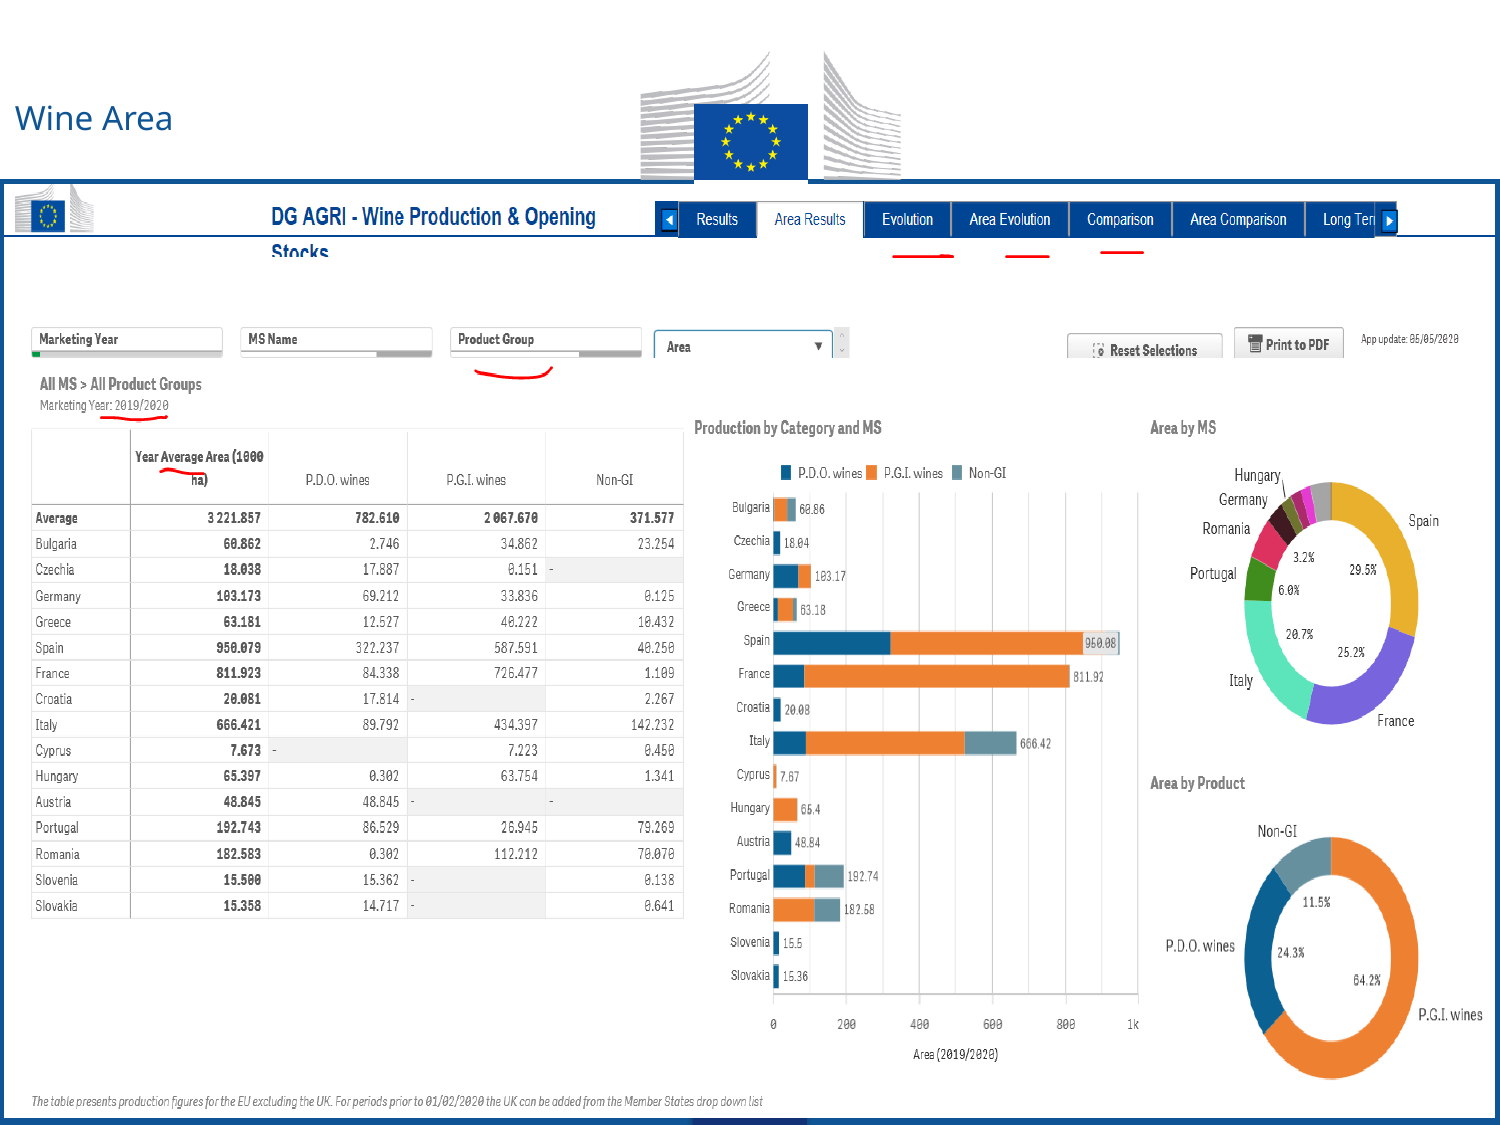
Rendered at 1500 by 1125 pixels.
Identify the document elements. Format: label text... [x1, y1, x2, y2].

text_box Wine Area [0, 89, 791, 145]
picture [4, 184, 1495, 1118]
